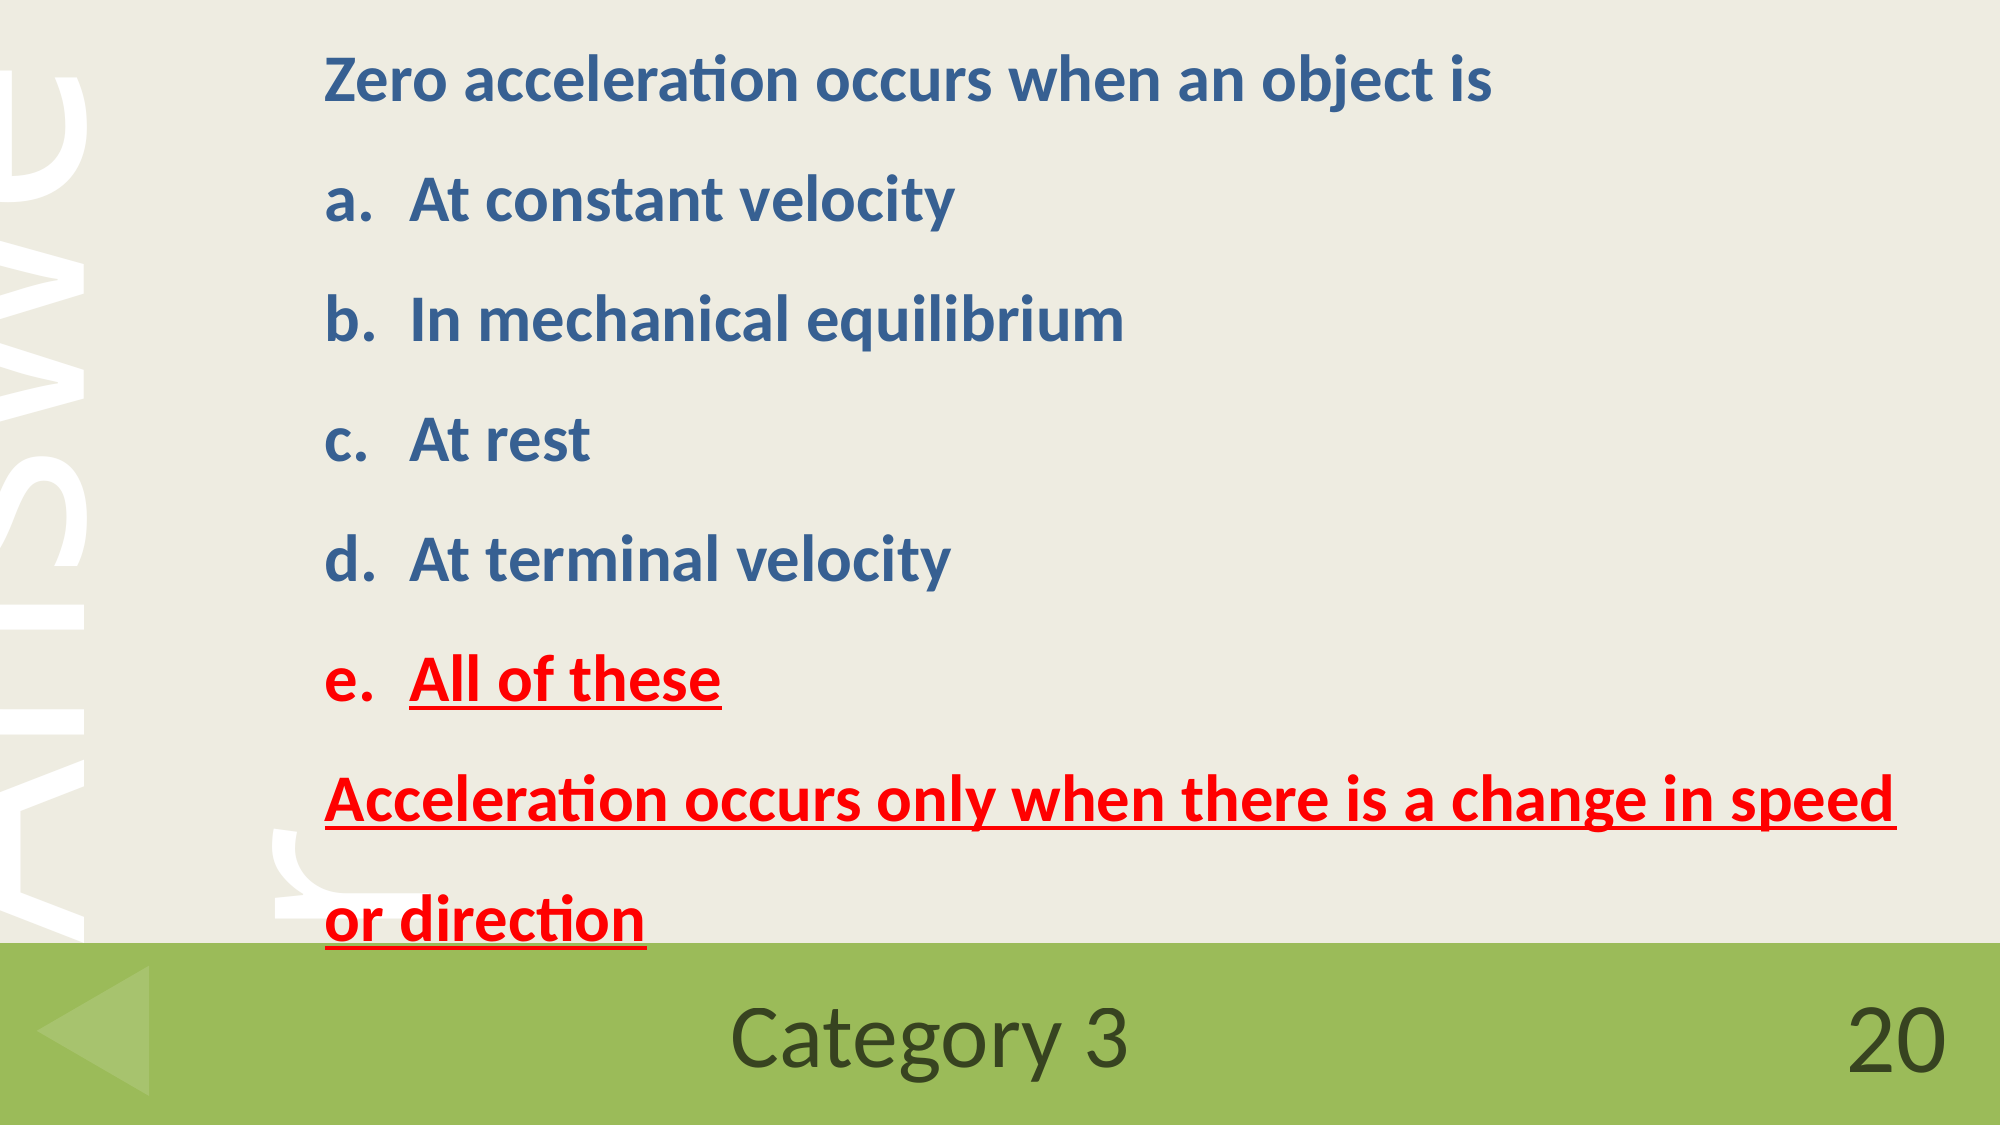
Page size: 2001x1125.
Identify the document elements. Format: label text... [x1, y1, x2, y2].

list Zero acceleration occurs when an object is At constant velocity In mechanical equilibrium At rest At terminal velocity All of these Acceleration occurs only when there is a change in speed or direction [309, 80, 1919, 870]
list 20 [1831, 967, 1963, 1097]
title Category 3 [30, 937, 1831, 1125]
